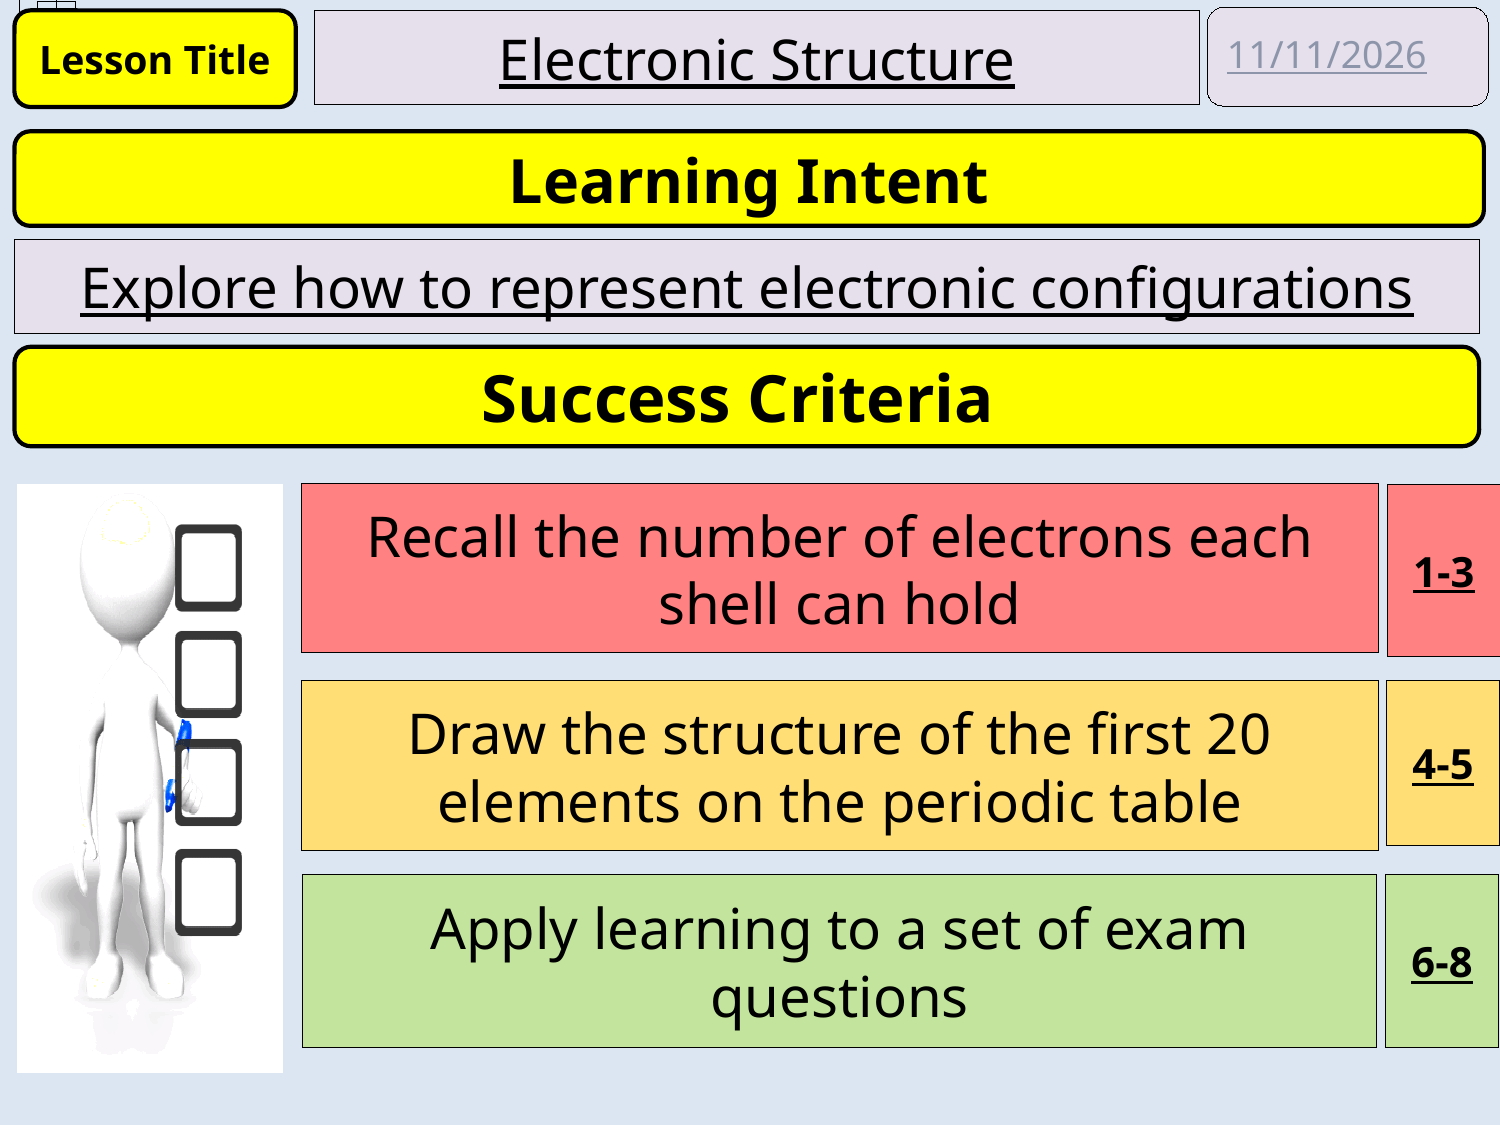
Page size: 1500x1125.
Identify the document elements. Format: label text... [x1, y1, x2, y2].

picture [17, 484, 283, 1073]
list Recall the number of electrons each shell can hold [301, 483, 1379, 653]
list 1-3 [1387, 484, 1500, 657]
list 4-5 [1386, 680, 1500, 846]
list Draw the structure of the first 20 elements on the periodic table [301, 680, 1379, 851]
list Electronic Structure [314, 10, 1200, 105]
list Apply learning to a set of exam questions [302, 874, 1377, 1048]
list Explore how to represent electronic configurations [14, 239, 1480, 334]
list 6-8 [1385, 874, 1499, 1048]
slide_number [1207, 7, 1489, 107]
